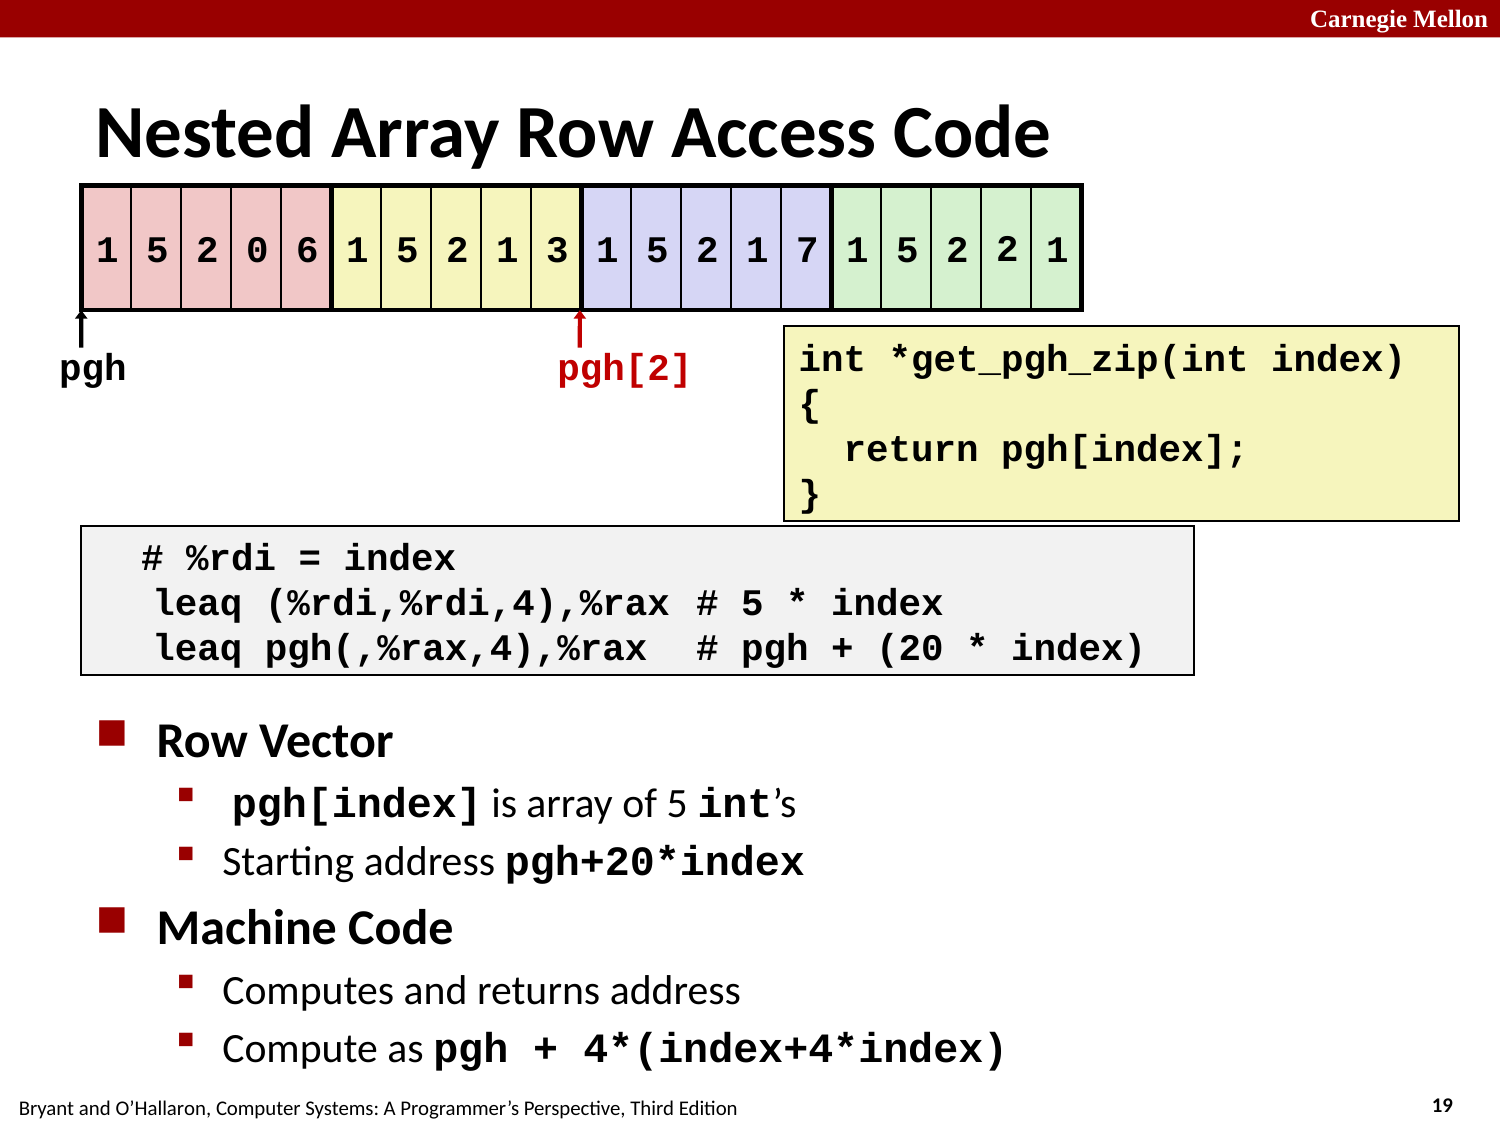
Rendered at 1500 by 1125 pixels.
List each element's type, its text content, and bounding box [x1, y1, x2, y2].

text_box int *get_pgh_zip(int index) { return pgh[index]; } [783, 326, 1459, 521]
title Nested Array Row Access Code [80, 80, 1335, 176]
list Row Vector pgh[index] is array of 5 int’s Starting address pgh+20*index Machine Code Computes and returns address Compute as pgh + 4*(index+4*index) [85, 699, 1301, 1101]
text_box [43, 184, 1082, 396]
text_box # %rdi = index leaq (%rdi,%rdi,4),%rax # 5 * index leaq pgh(,%rax,4),%rax # pgh + (20 * index) [81, 525, 1194, 676]
